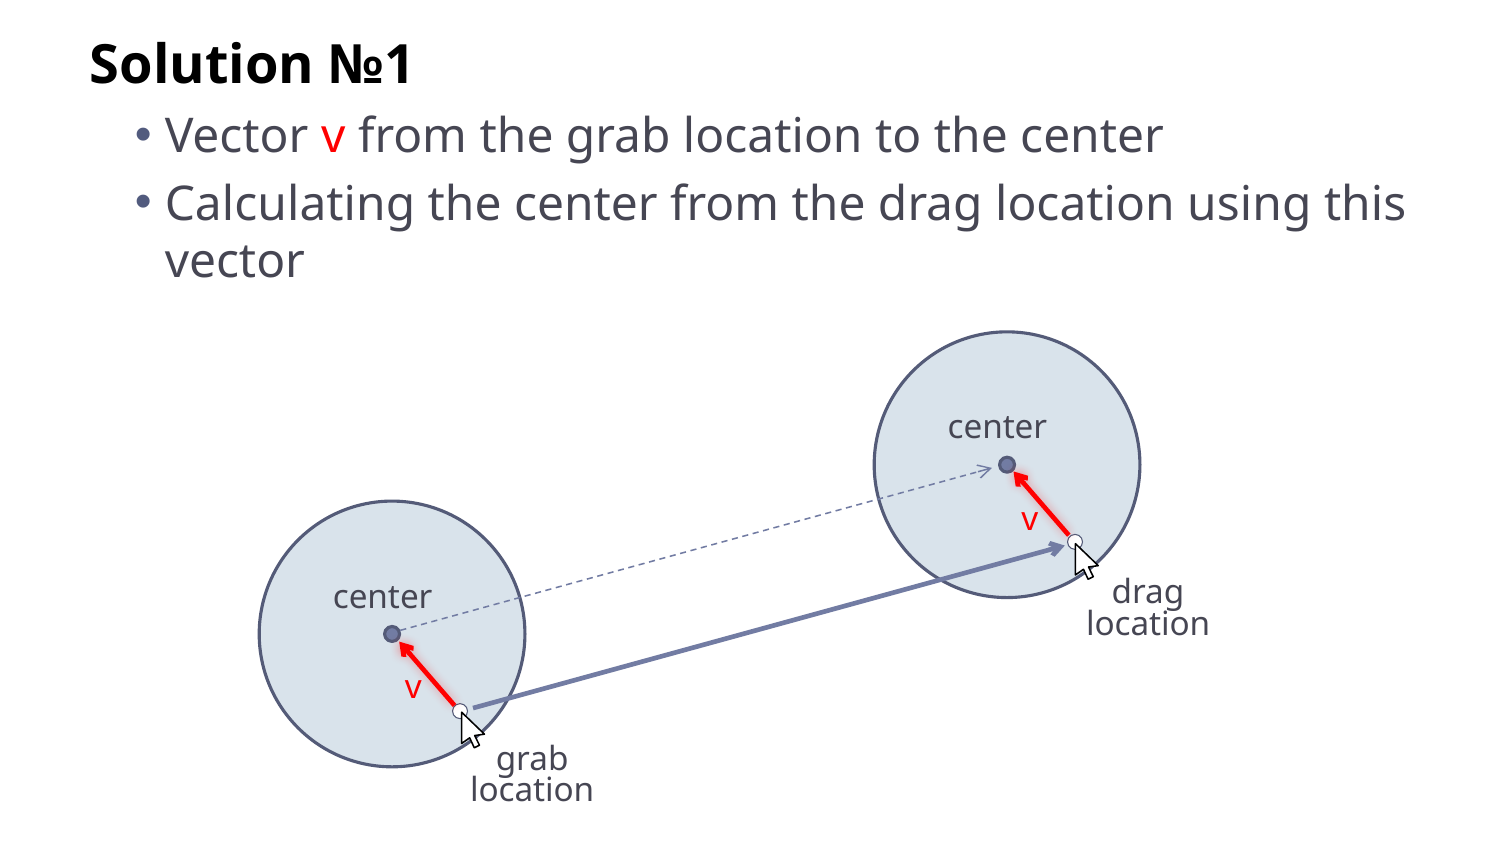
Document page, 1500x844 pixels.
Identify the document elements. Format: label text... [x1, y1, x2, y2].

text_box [398, 641, 455, 706]
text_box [1013, 471, 1070, 536]
text_box drag location [1071, 571, 1225, 650]
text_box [472, 545, 1065, 709]
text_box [399, 467, 993, 631]
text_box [873, 331, 1141, 598]
text_box grab location [455, 738, 609, 816]
list Solution №1 Vector v from the grab location to the center Calculating the center from the drag location using this vector [75, 21, 1475, 835]
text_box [258, 500, 526, 768]
